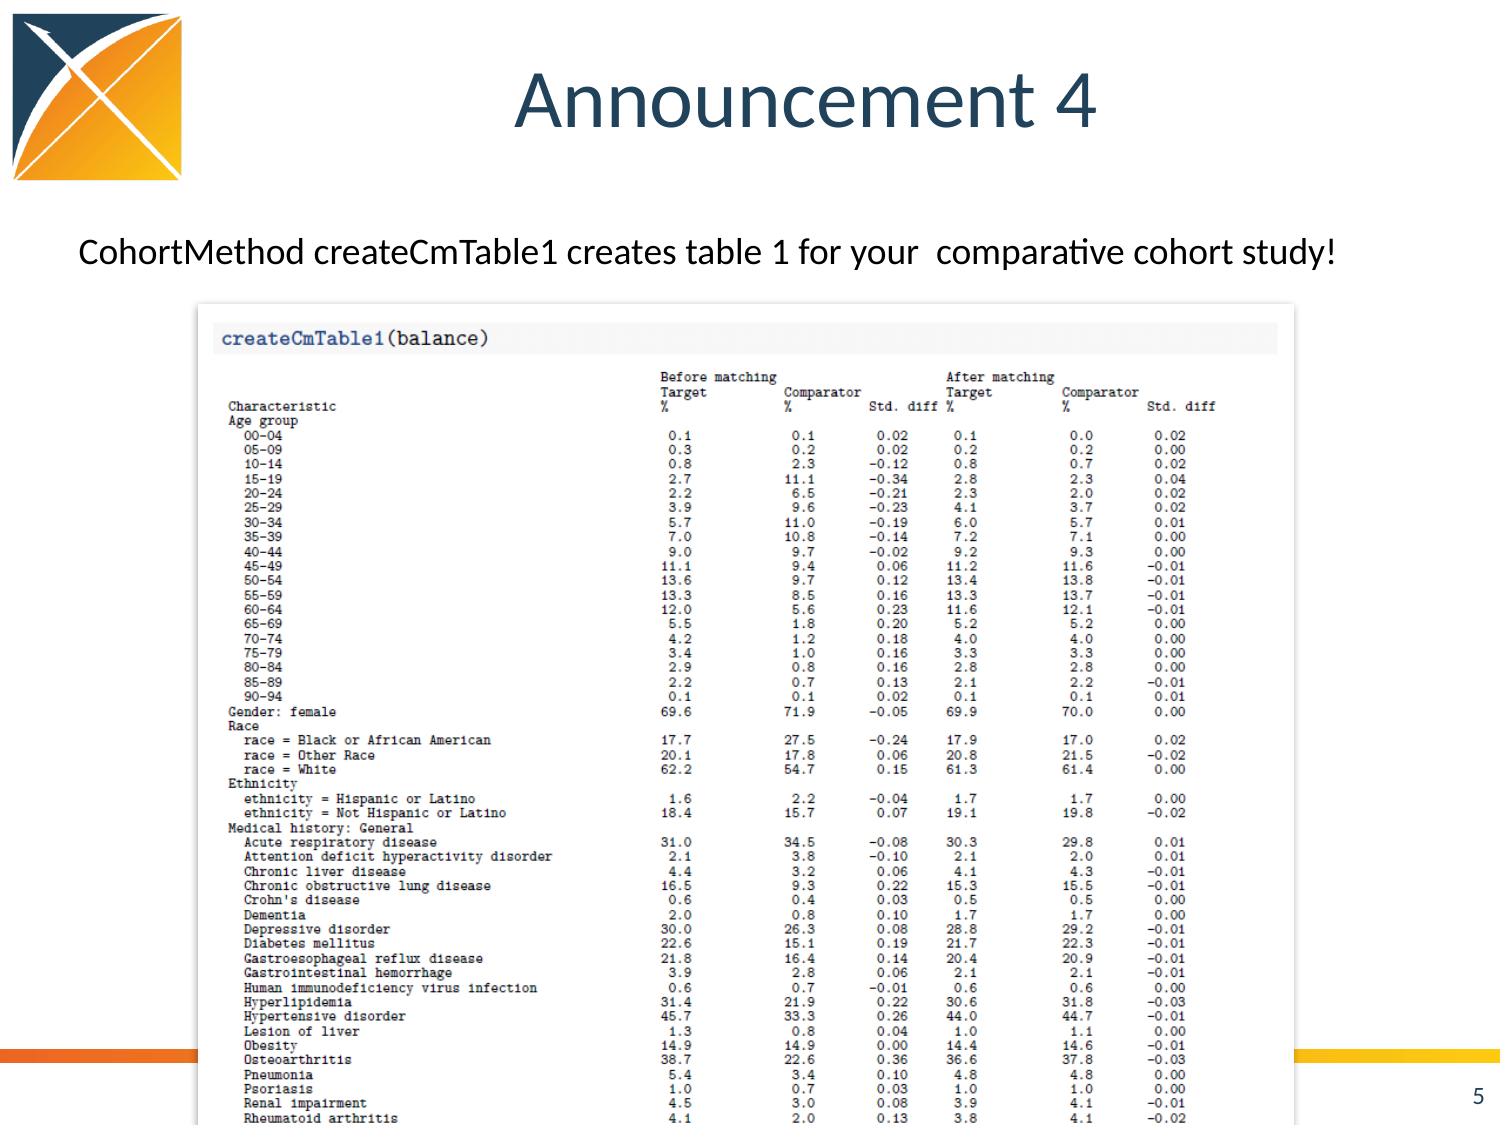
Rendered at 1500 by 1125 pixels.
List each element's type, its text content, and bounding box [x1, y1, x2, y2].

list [212, 318, 1280, 1124]
picture [0, 0, 206, 200]
slide_number 5 [1284, 1065, 1500, 1125]
title Announcement 4 [187, 24, 1425, 163]
text_box CohortMethod createCmTable1 creates table 1 for your comparative cohort study! [63, 219, 1354, 280]
